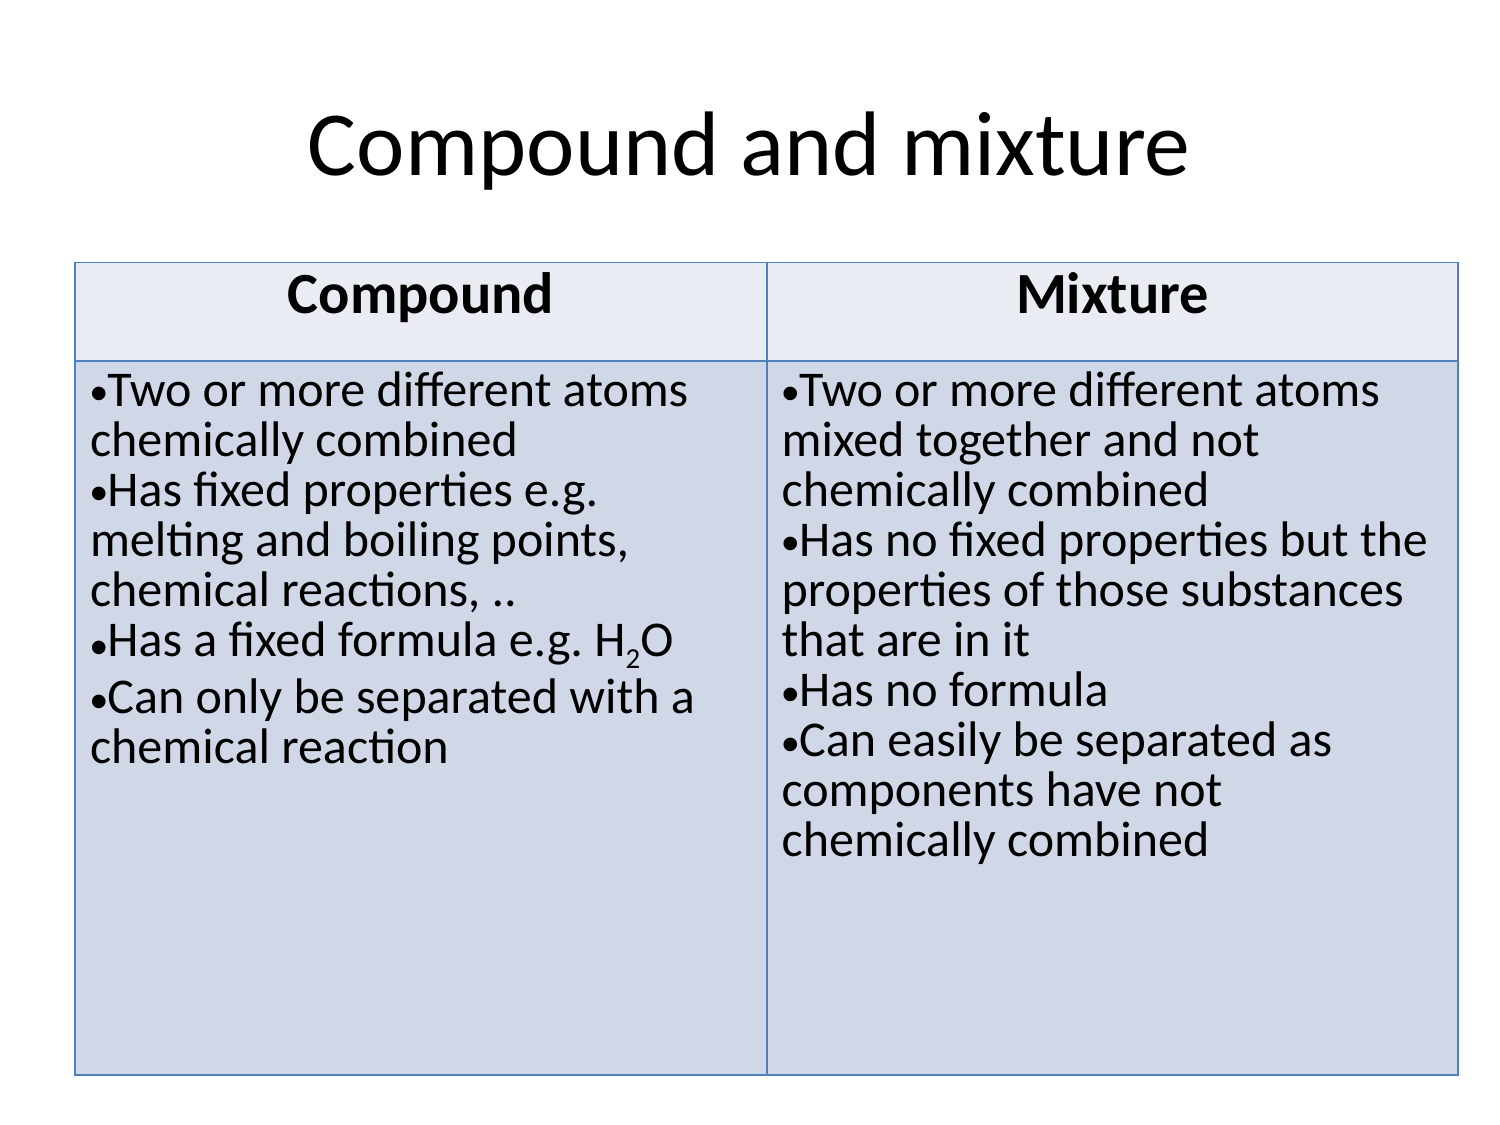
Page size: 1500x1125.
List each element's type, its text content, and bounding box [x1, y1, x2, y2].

table_cell Two or more different atoms mixed together and not chemically combined Has no fixed properties but the properties of those substances that are in it Has no formula Can easily be separated as components have not chemically combined [768, 362, 1457, 1074]
table_cell Two or more different atoms chemically combined Has fixed properties e.g. melting and boiling points, chemical reactions, .. Has a fixed formula e.g. H2O Can only be separated with a chemical reaction [76, 362, 766, 1074]
table_header Mixture [768, 263, 1457, 360]
title Compound and mixture [75, 45, 1425, 233]
table_header Compound [76, 263, 766, 360]
